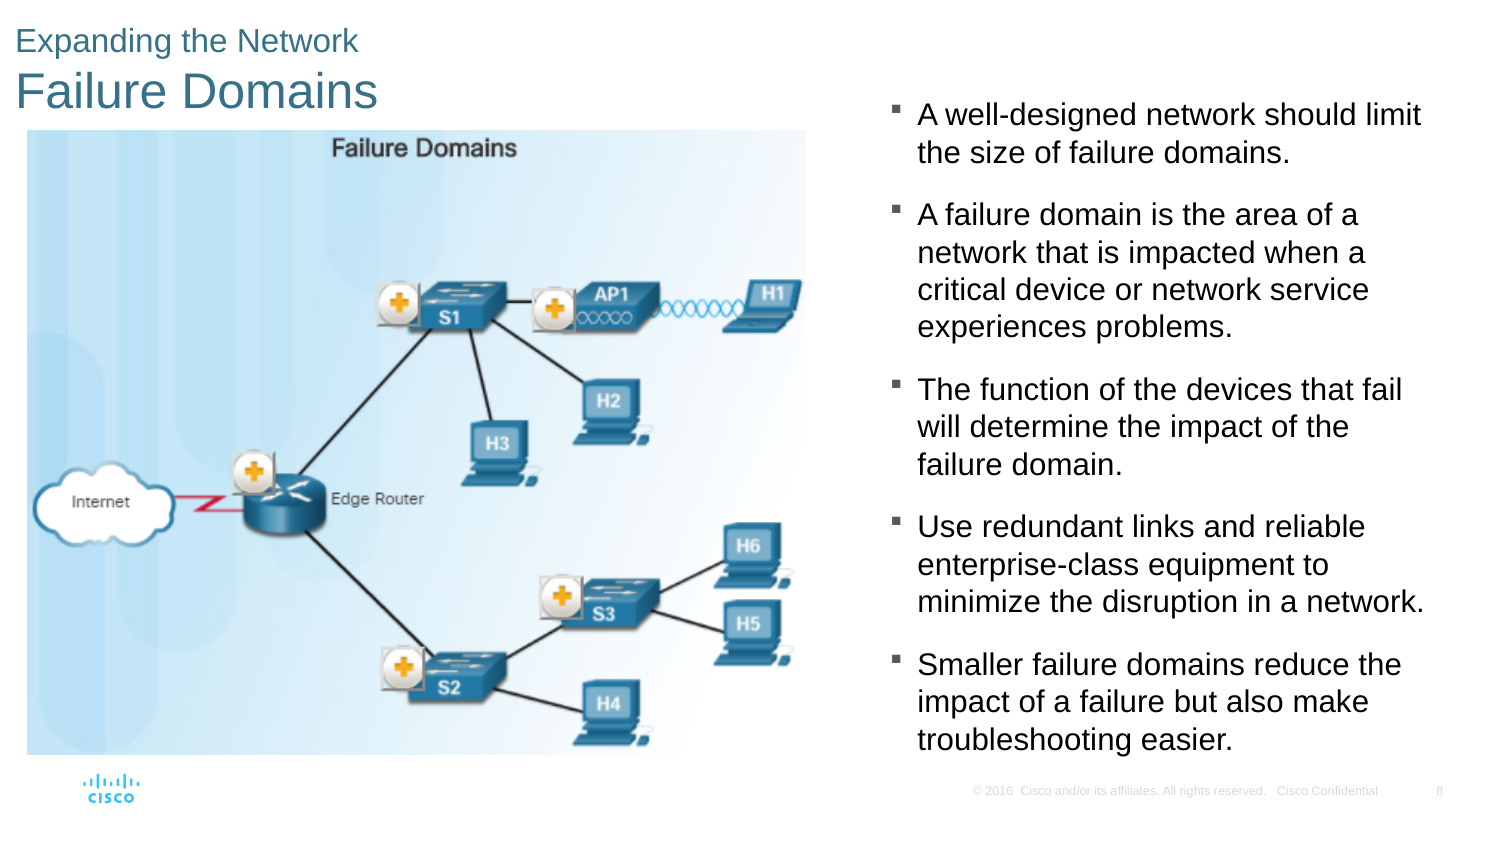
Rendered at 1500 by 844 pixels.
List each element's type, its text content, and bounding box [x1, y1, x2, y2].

picture [27, 130, 806, 756]
title Expanding the Network Failure Domains [0, 6, 847, 131]
list A well-designed network should limit the size of failure domains. A failure domain is the area of a network that is impacted when a critical device or network service experiences problems. The function of the devices that fail will determine the impact of the failure domain. Use redundant links and reliable enterprise-class equipment to minimize the disruption in a network. Smaller failure domains reduce the impact of a failure but also make troubleshooting easier. [874, 86, 1457, 770]
